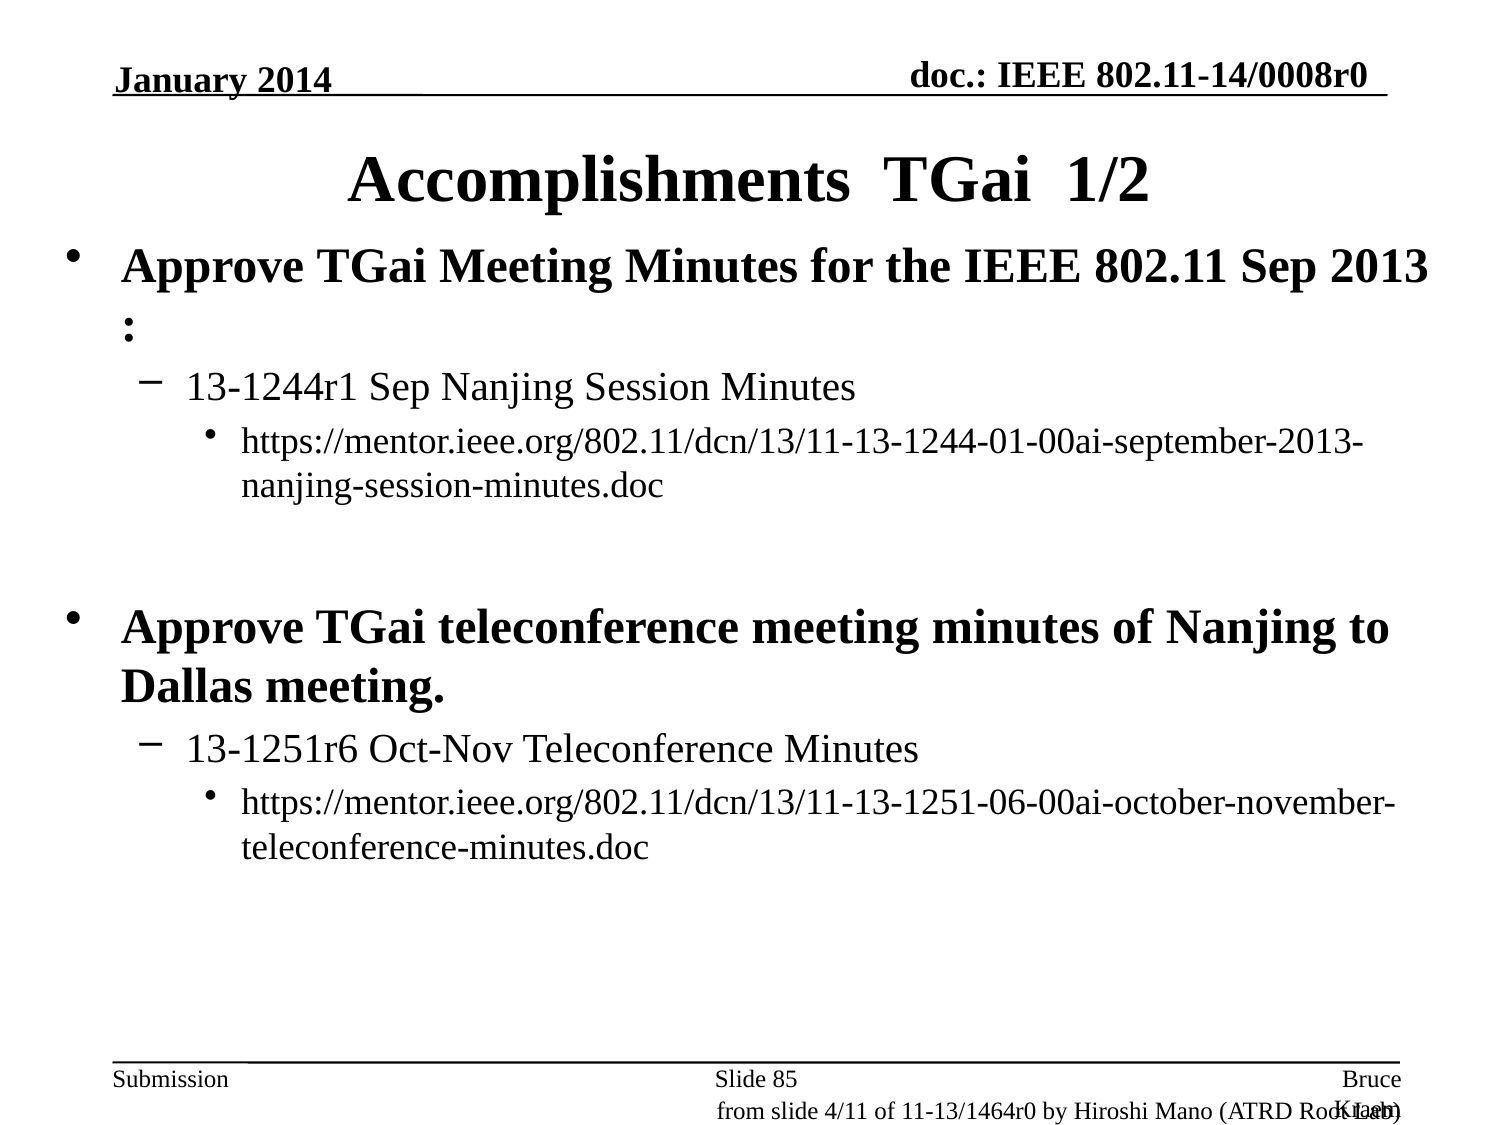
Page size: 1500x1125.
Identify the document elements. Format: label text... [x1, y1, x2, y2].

title Accomplishments TGai 1/2 [112, 112, 1388, 224]
list Approve TGai Meeting Minutes for the IEEE 802.11 Sep 2013 : 13-1244r1 Sep Nanjing Session Minutes https://mentor.ieee.org/802.11/dcn/13/11-13-1244-01-00ai-september-2013-nanjing-session-minutes.doc Approve TGai teleconference meeting minutes of Nanjing to Dallas meeting. 13-1251r6 Oct-Nov Teleconference Minutes https://mentor.ieee.org/802.11/dcn/13/11-13-1251-06-00ai-october-november-teleconference-minutes.doc [50, 224, 1450, 875]
slide_number Slide 85 [712, 1062, 800, 1087]
footer Bruce Kraemer, Marvell [1325, 1062, 1402, 1087]
text_box from slide 4/11 of 11-13/1464r0 by Hiroshi Mano (ATRD Root Lab) [343, 1087, 1417, 1125]
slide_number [114, 54, 335, 100]
